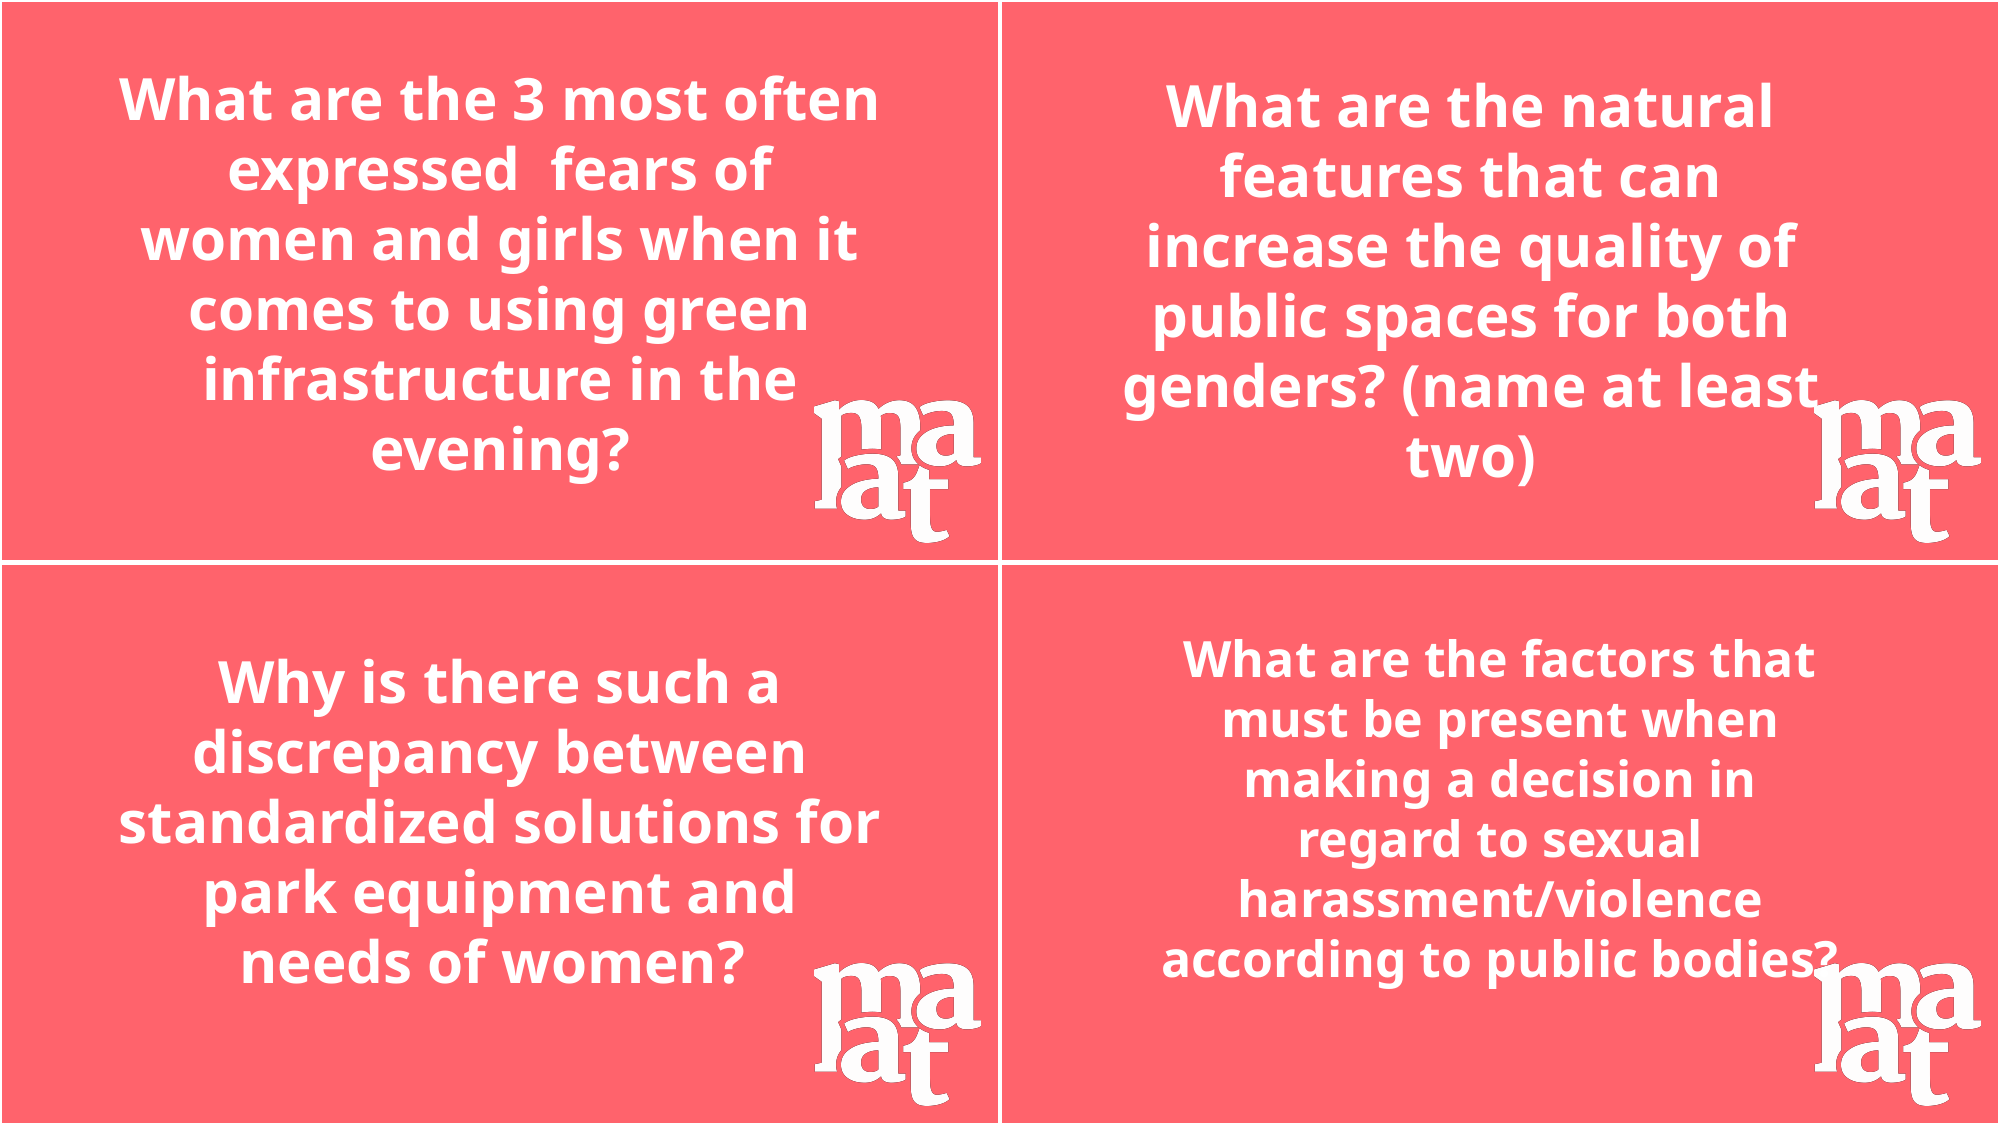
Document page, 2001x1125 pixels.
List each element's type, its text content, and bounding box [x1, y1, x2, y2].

text_box What are the factors that must be present when making a decision in regard to sexual harassment/violence according to public bodies? [1143, 620, 1857, 1055]
text_box What are the 3 most often expressed fears of women and girls when it comes to using green infrastructure in the evening? [102, 54, 898, 490]
picture [1814, 962, 1981, 1106]
text_box Why is there such a discrepancy between standardized solutions for park equipment and needs of women? [102, 637, 898, 1003]
text_box What are the natural features that can increase the quality of public spaces for both genders? (name at least two) [1102, 61, 1840, 497]
text_box [998, 561, 2000, 1125]
picture [814, 400, 981, 544]
text_box [0, 561, 998, 1125]
picture [1814, 400, 1981, 544]
picture [814, 962, 981, 1106]
text_box [0, 0, 998, 561]
text_box [998, 0, 2000, 561]
